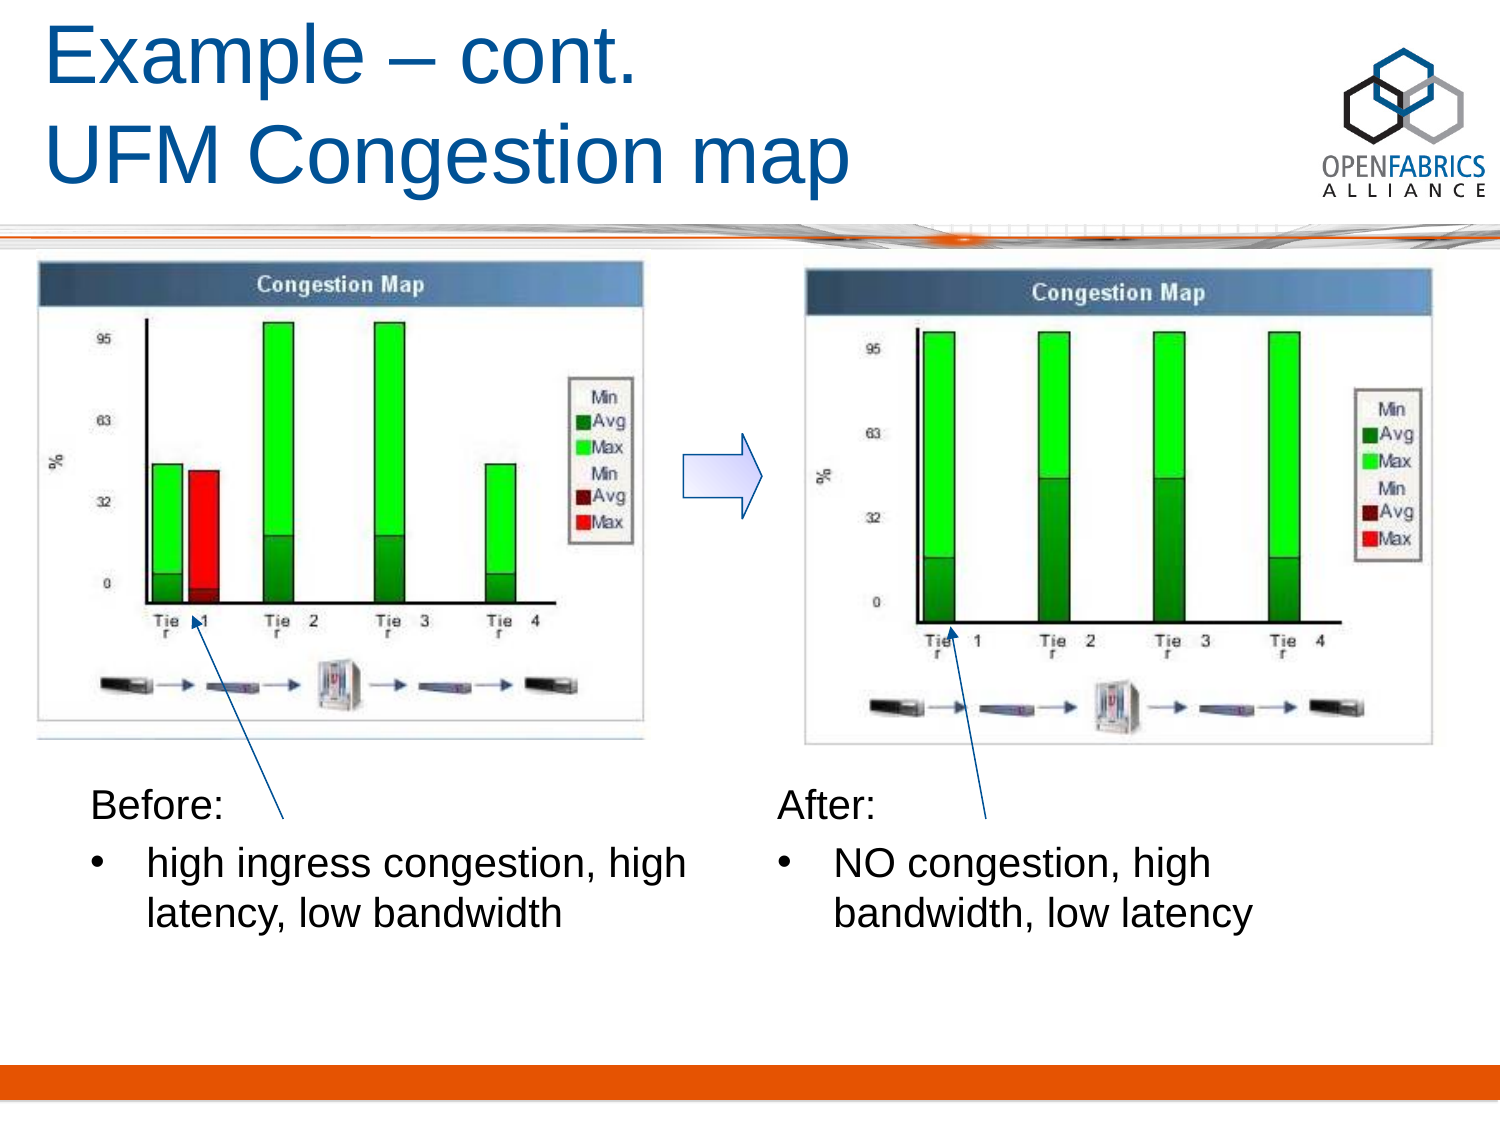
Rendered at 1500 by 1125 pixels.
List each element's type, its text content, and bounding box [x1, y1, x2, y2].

picture [0, 239, 1500, 747]
picture [0, 224, 1500, 236]
list After: NO congestion, high bandwidth, low latency [761, 770, 1426, 987]
list Before: high ingress congestion, high latency, low bandwidth [74, 770, 739, 987]
picture [1312, 37, 1494, 219]
title Example – cont. UFM Congestion map [27, 19, 1341, 182]
text_box [683, 433, 762, 520]
